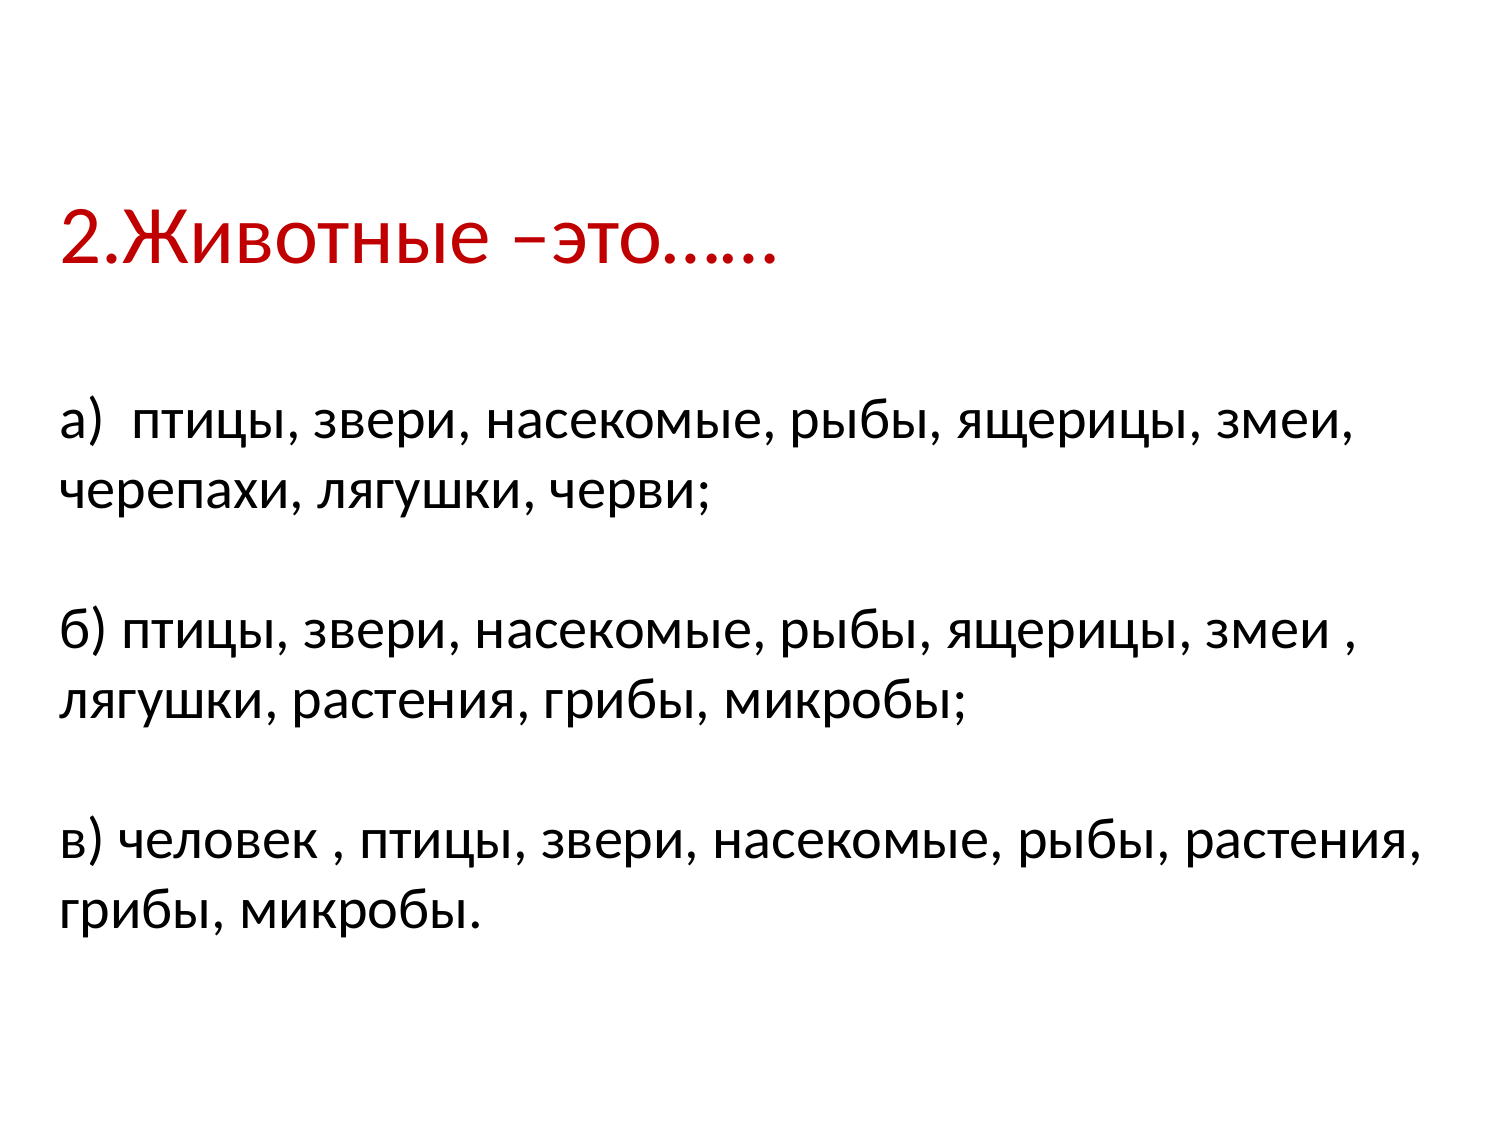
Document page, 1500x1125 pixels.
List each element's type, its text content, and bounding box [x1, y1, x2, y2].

text_box 2.Животные –это…… а) птицы, звери, насекомые, рыбы, ящерицы, змеи, черепахи, лягушки, черви; б) птицы, звери, насекомые, рыбы, ящерицы, змеи , лягушки, растения, грибы, микробы; в) человек , птицы, звери, насекомые, рыбы, растения, грибы, микробы. [44, 172, 1439, 948]
